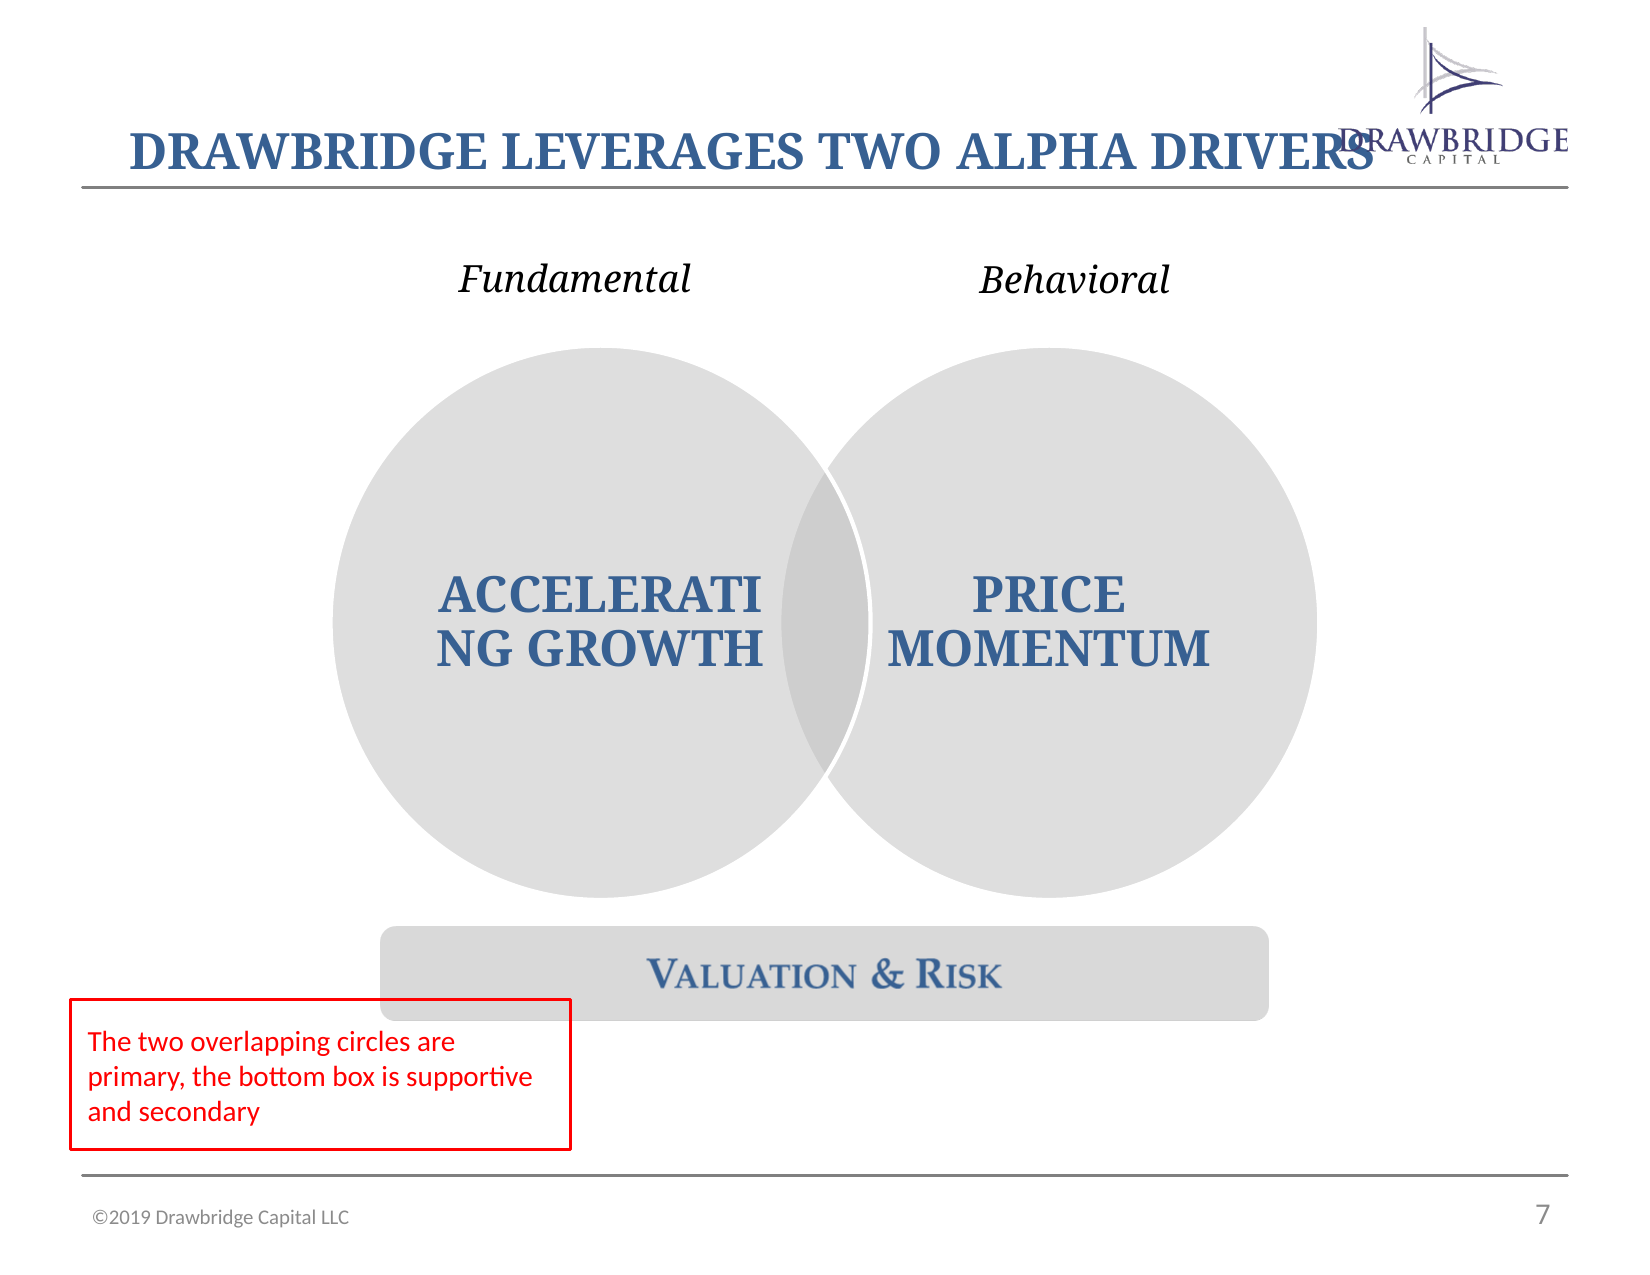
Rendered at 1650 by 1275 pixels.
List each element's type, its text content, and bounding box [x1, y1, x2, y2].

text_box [330, 345, 1320, 901]
slide_number 6 [1182, 1181, 1568, 1250]
picture [1338, 27, 1568, 164]
text_box Behavioral [962, 247, 1187, 344]
text_box ©2019 Drawbridge Capital LLC [75, 1182, 460, 1250]
text_box The two overlapping circles are primary, the bottom box is supportive and secondary [70, 999, 571, 1150]
text_box [112, 226, 1538, 1139]
title Drawbridge Leverages Two Alpha Drivers [82, 90, 1568, 187]
text_box Fundamental [442, 246, 708, 343]
picture [380, 926, 1270, 1026]
